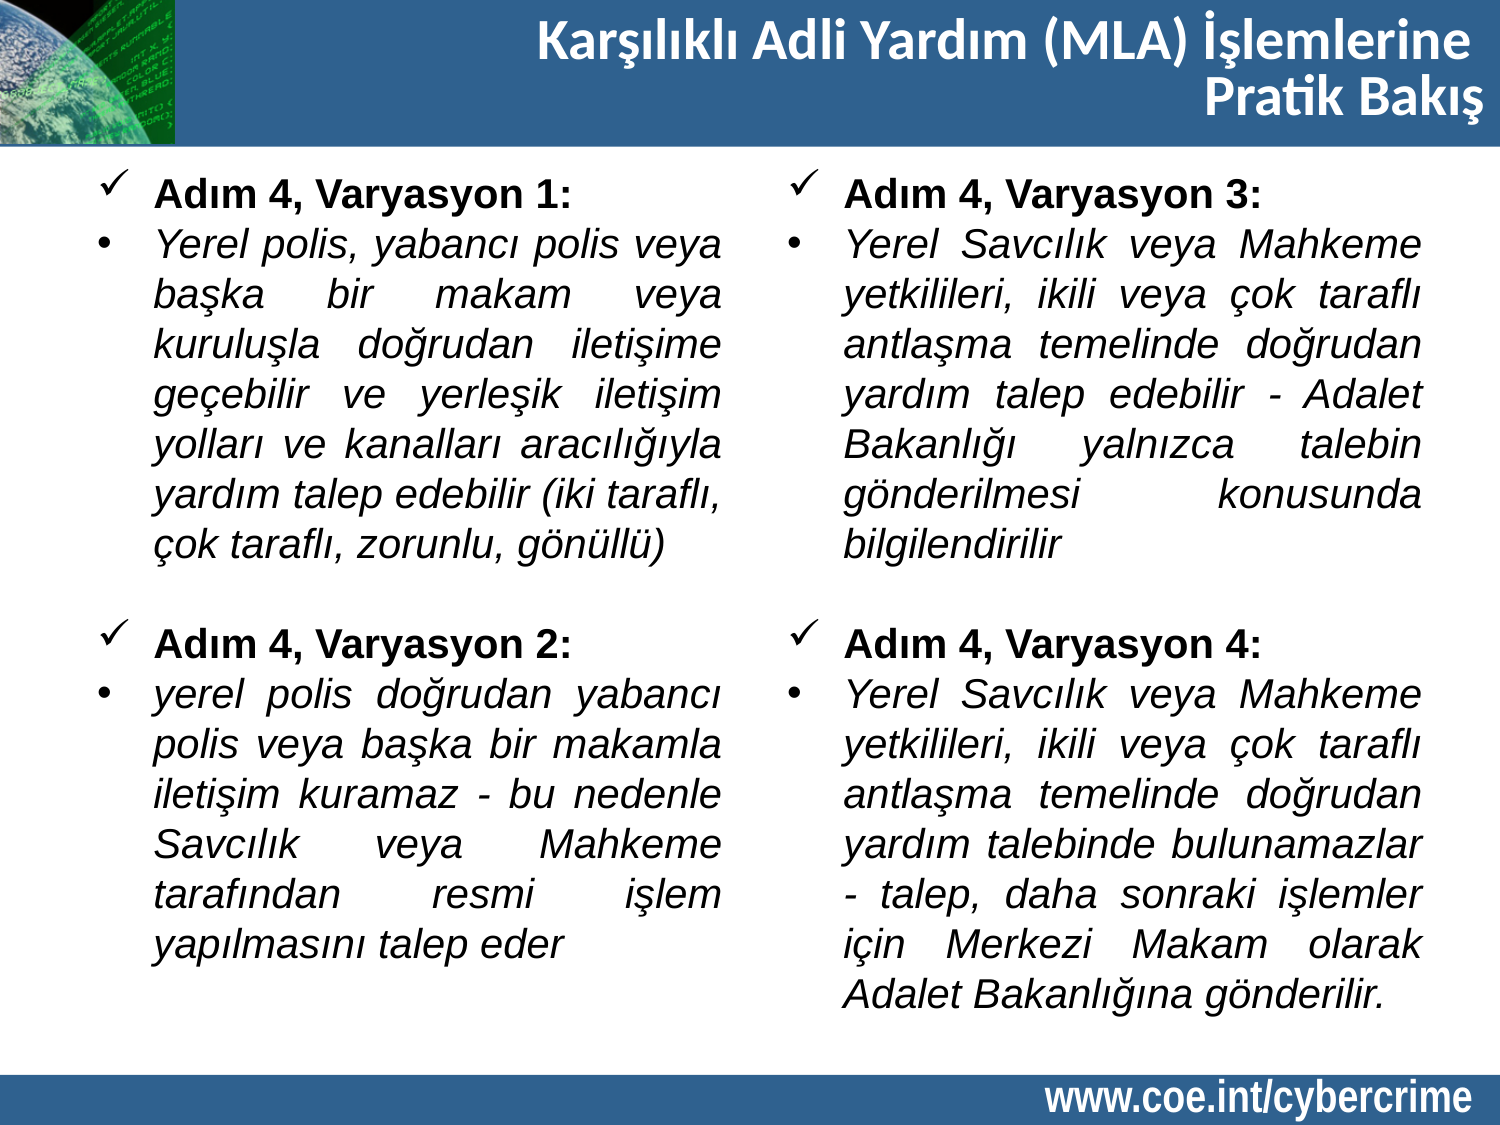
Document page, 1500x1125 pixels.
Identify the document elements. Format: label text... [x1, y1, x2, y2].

text_box Adım 4, Varyasyon 1: Yerel polis, yabancı polis veya başka bir makam veya kuruluşla doğrudan iletişime geçebilir ve yerleşik iletişim yolları ve kanalları aracılığıyla yardım talep edebilir (iki taraflı, çok taraflı, zorunlu, gönüllü) Adım 4, Varyasyon 2: yerel polis doğrudan yabancı polis veya başka bir makamla iletişim kuramaz - bu nedenle Savcılık veya Mahkeme tarafından resmi işlem yapılmasını talep eder [82, 159, 738, 975]
text_box www.coe.int/cybercrime [1030, 1059, 1500, 1125]
text_box [0, 1073, 1030, 1125]
picture [0, 0, 175, 144]
text_box Adım 4, Varyasyon 3: Yerel Savcılık veya Mahkeme yetkilileri, ikili veya çok taraflı antlaşma temelinde doğrudan yardım talep edebilir - Adalet Bakanlığı yalnızca talebin gönderilmesi konusunda bilgilendirilir Adım 4, Varyasyon 4: Yerel Savcılık veya Mahkeme yetkilileri, ikili veya çok taraflı antlaşma temelinde doğrudan yardım talebinde bulunamazlar - talep, daha sonraki işlemler için Merkezi Makam olarak Adalet Bakanlığına gönderilir. [772, 159, 1438, 1025]
text_box Karşılıklı Adli Yardım (MLA) İşlemlerine Pratik Bakış [177, 0, 1500, 149]
